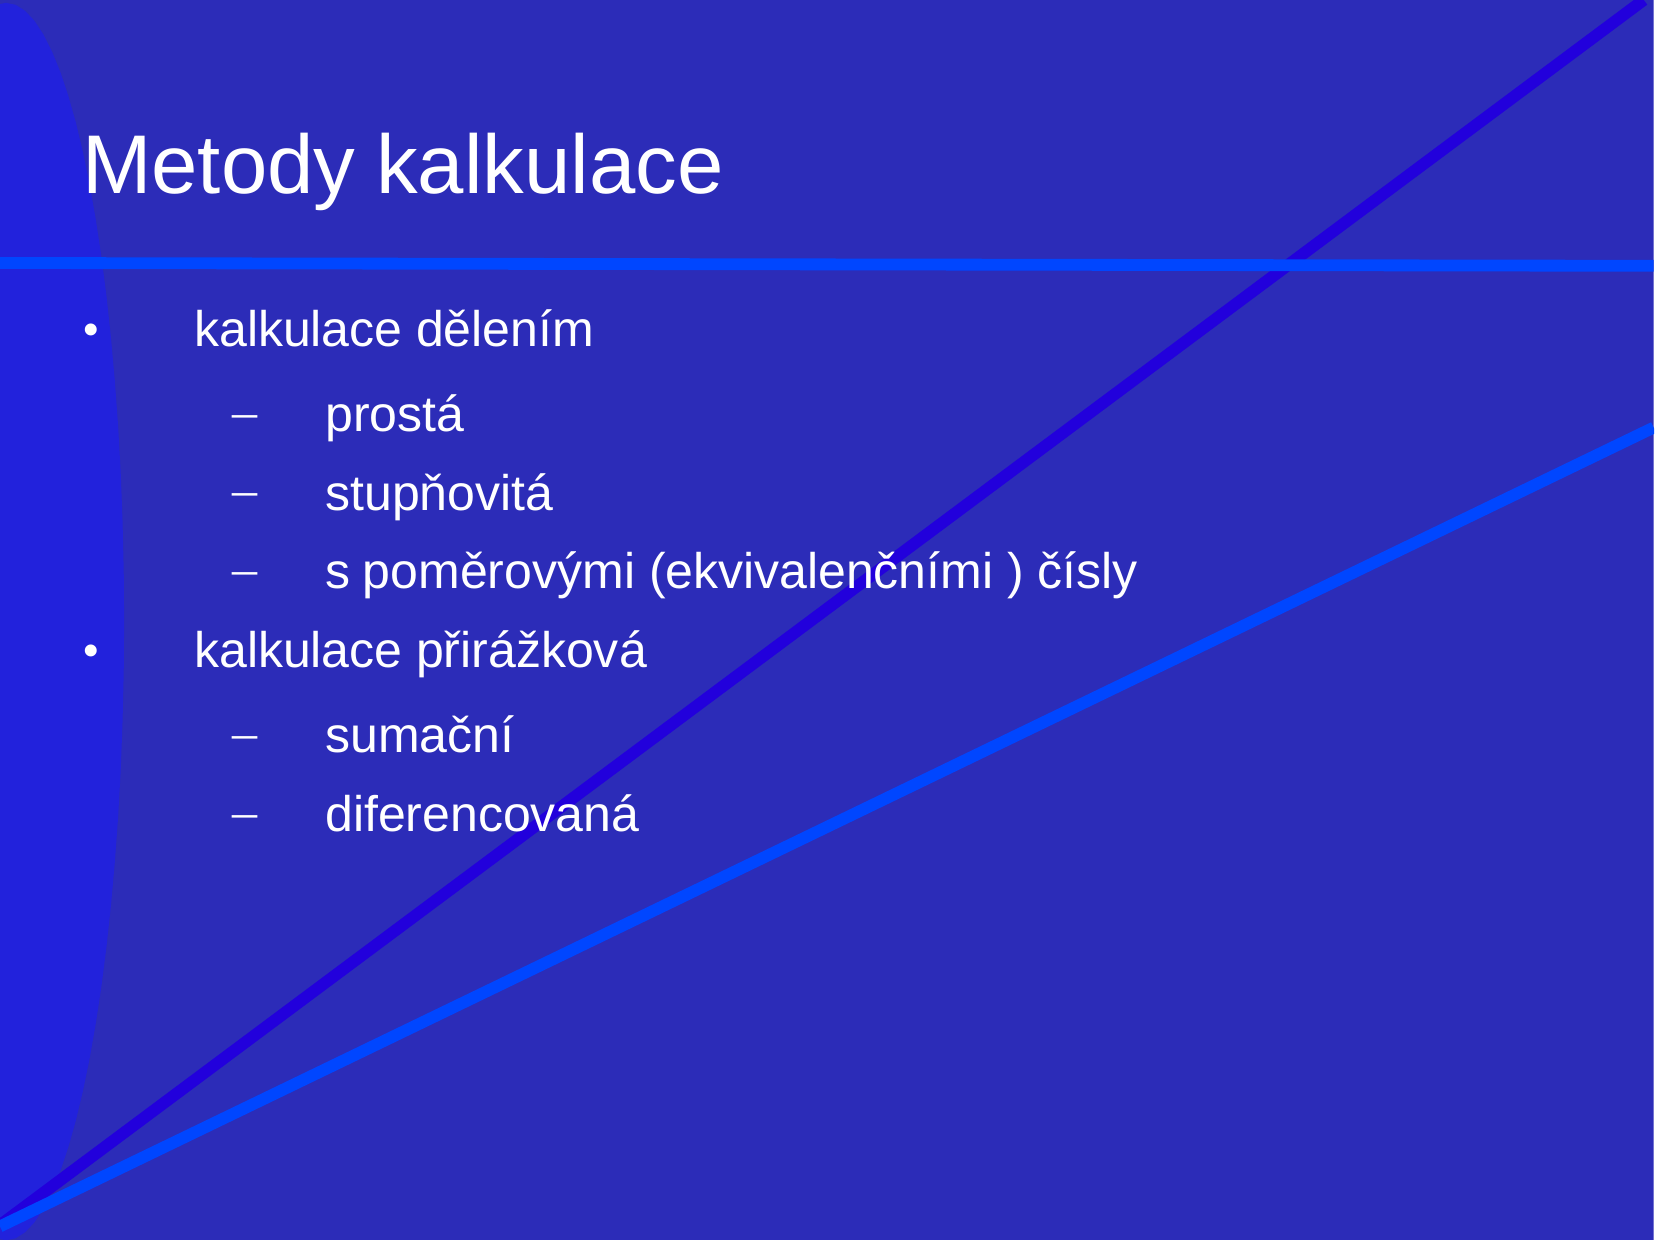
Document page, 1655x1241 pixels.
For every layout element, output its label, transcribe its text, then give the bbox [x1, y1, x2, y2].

text_box • [80, 296, 103, 357]
text_box • [80, 617, 103, 679]
text_box sumační diferencovaná [230, 702, 642, 842]
text_box kalkulace přirážková [192, 617, 650, 678]
text_box kalkulace dělením [192, 296, 597, 357]
title Metody kalkulace [80, 69, 1574, 318]
text_box prostá stupňovitá s poměrovými (ekvivalenčními ) čísly [230, 381, 1142, 599]
